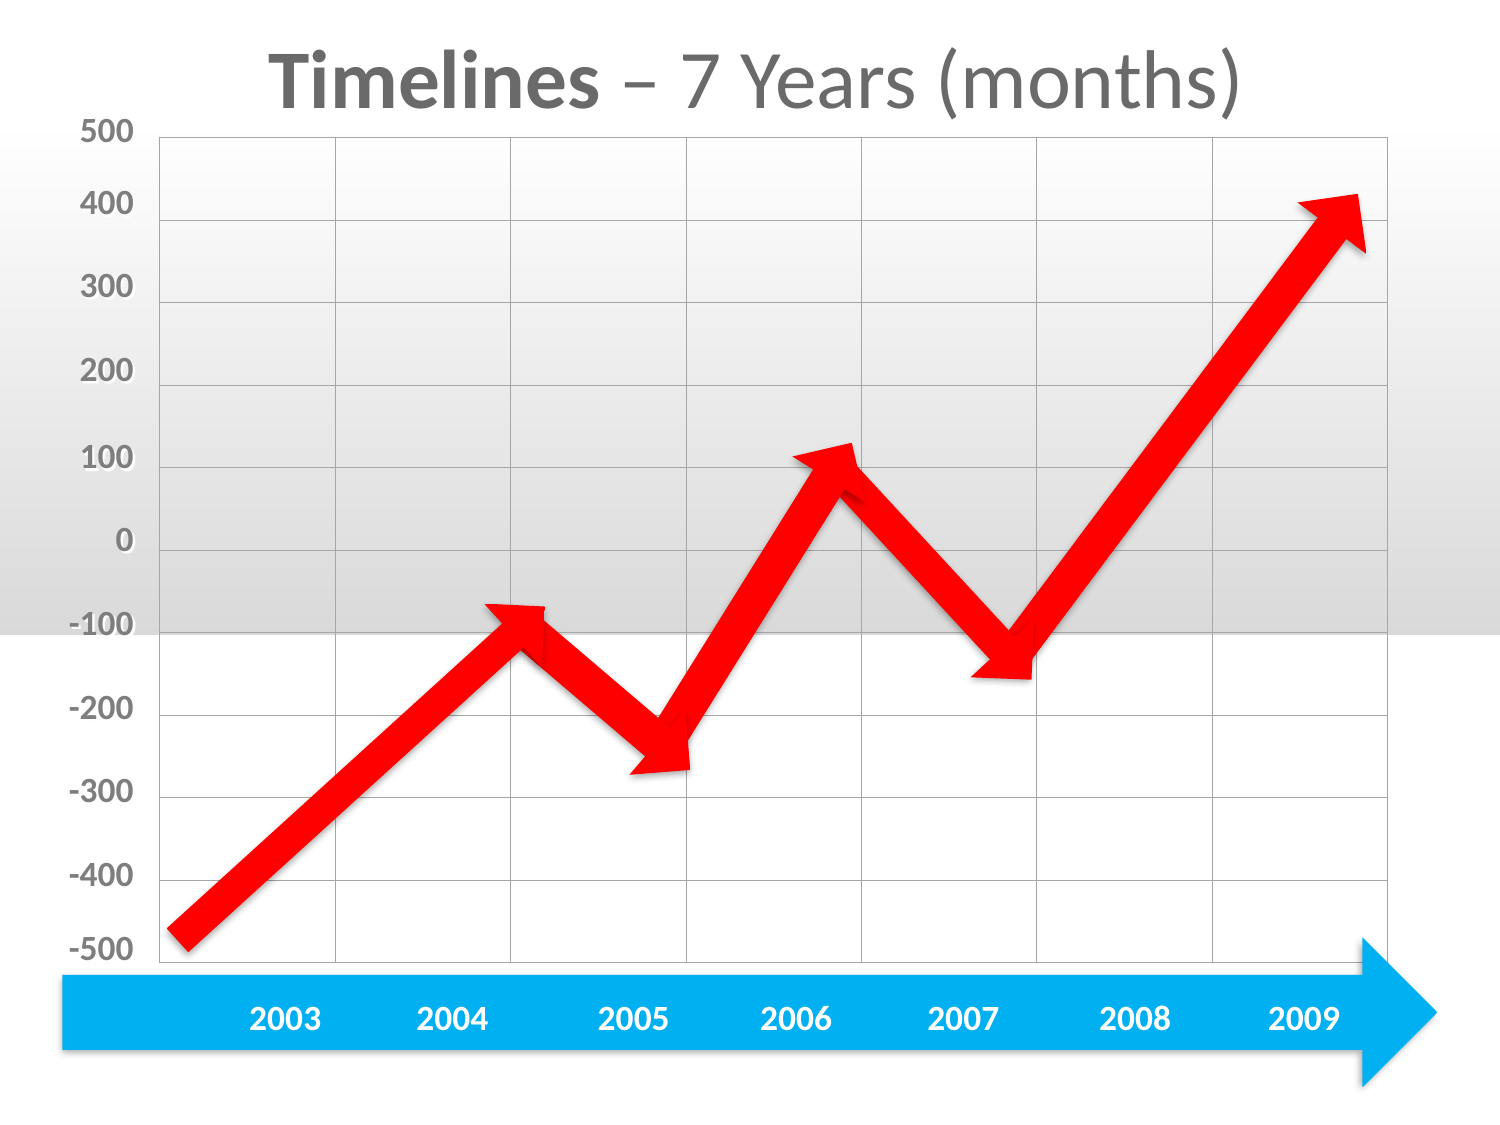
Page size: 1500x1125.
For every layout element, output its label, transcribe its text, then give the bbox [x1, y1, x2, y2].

table_cell [862, 221, 1036, 302]
table_cell [160, 881, 214, 962]
table_cell [160, 798, 305, 880]
table_cell [1213, 716, 1387, 797]
table_cell [1064, 551, 1212, 632]
table_cell [862, 386, 1036, 467]
table_header [687, 138, 861, 220]
table_cell [336, 881, 510, 962]
table_cell [862, 633, 1036, 715]
table_cell [1037, 221, 1212, 302]
table_cell [1213, 633, 1387, 715]
table_cell [336, 798, 510, 880]
table_cell [862, 303, 1036, 385]
table_cell [862, 551, 950, 632]
table_header [160, 138, 335, 220]
table_cell [817, 513, 861, 550]
text_box 2004 [392, 987, 504, 1045]
table_cell [1037, 468, 1124, 550]
table_cell [336, 716, 395, 769]
table_cell [511, 665, 580, 715]
table_cell [1248, 303, 1387, 385]
table_cell [511, 221, 686, 302]
table_cell [1037, 881, 1212, 962]
table_cell [511, 303, 686, 385]
text_box Timelines – 7 Years (months) [124, 24, 1388, 125]
table_cell [160, 221, 335, 302]
table_header [1037, 138, 1212, 220]
table_header [1213, 138, 1387, 220]
table_cell [687, 221, 861, 302]
table_header [511, 138, 686, 220]
text_box -300 [37, 759, 149, 817]
table_cell [1213, 881, 1387, 962]
text_box 100 [51, 425, 149, 484]
text_box 2003 [225, 987, 336, 1045]
table_cell [1213, 303, 1247, 349]
text_box 400 [37, 171, 149, 230]
table_cell [687, 468, 802, 550]
table_cell [687, 716, 861, 797]
table_cell [1125, 468, 1212, 550]
text_box [60, 935, 1440, 1090]
table_cell [511, 386, 686, 467]
table_cell [511, 716, 686, 797]
table_cell [1213, 386, 1387, 467]
table_cell [687, 881, 861, 962]
text_box 0 [51, 508, 149, 566]
table_cell [1310, 221, 1387, 302]
table_cell [336, 386, 510, 467]
table_cell [865, 468, 1036, 550]
table_cell [511, 881, 686, 962]
text_box -400 [37, 843, 149, 901]
text_box [0, 0, 1500, 636]
text_box 300 [51, 254, 149, 312]
table_header [336, 138, 510, 220]
table_cell [714, 633, 861, 715]
table_cell [687, 386, 861, 467]
text_box 2009 [1243, 987, 1355, 1045]
table_cell [375, 716, 510, 797]
text_box 2007 [903, 987, 1015, 1045]
table_header [862, 138, 1036, 220]
table_cell [336, 633, 486, 715]
table_cell [1187, 434, 1212, 467]
table_cell [160, 716, 335, 797]
table_cell [1037, 386, 1185, 467]
table_cell [564, 633, 686, 711]
table_cell [862, 536, 875, 550]
table_cell [862, 881, 1036, 962]
table_cell [192, 881, 335, 962]
text_box -500 [37, 918, 149, 976]
table_cell [465, 674, 510, 715]
text_box [844, 469, 1036, 682]
table_cell [511, 551, 686, 632]
table_cell [160, 468, 335, 550]
table_cell [336, 468, 510, 550]
table_cell [1037, 633, 1212, 715]
table_cell [336, 303, 510, 385]
table_cell [687, 633, 705, 662]
text_box -100 [37, 592, 149, 650]
text_box [164, 601, 548, 955]
table_cell [511, 468, 686, 550]
table_cell [687, 303, 861, 385]
table_cell [336, 551, 510, 632]
text_box [1009, 191, 1369, 654]
table_cell [160, 303, 335, 385]
table_cell [160, 386, 335, 467]
table_cell [283, 833, 335, 880]
table_cell [1213, 798, 1387, 880]
table_cell [1037, 716, 1212, 797]
text_box [658, 440, 868, 737]
table_cell [941, 551, 1036, 623]
text_box [546, 623, 693, 777]
table_cell [1037, 303, 1212, 385]
text_box -200 [37, 676, 149, 734]
table_cell [766, 551, 861, 632]
table_cell [1037, 551, 1062, 585]
table_cell [1213, 468, 1387, 550]
text_box 2006 [735, 987, 847, 1045]
table_cell [160, 551, 335, 632]
table_cell [1213, 551, 1387, 632]
table_cell [862, 798, 1036, 880]
table_cell [687, 798, 861, 880]
table_cell [511, 798, 686, 880]
table_cell [160, 633, 335, 715]
table_cell [687, 551, 756, 632]
table_cell [862, 716, 1036, 797]
text_box 2008 [1074, 987, 1186, 1045]
table_cell [336, 221, 510, 302]
text_box 500 [37, 99, 149, 158]
table_cell [1037, 798, 1212, 880]
text_box 200 [51, 338, 149, 396]
table_cell [1213, 221, 1306, 302]
text_box 2005 [573, 987, 685, 1045]
